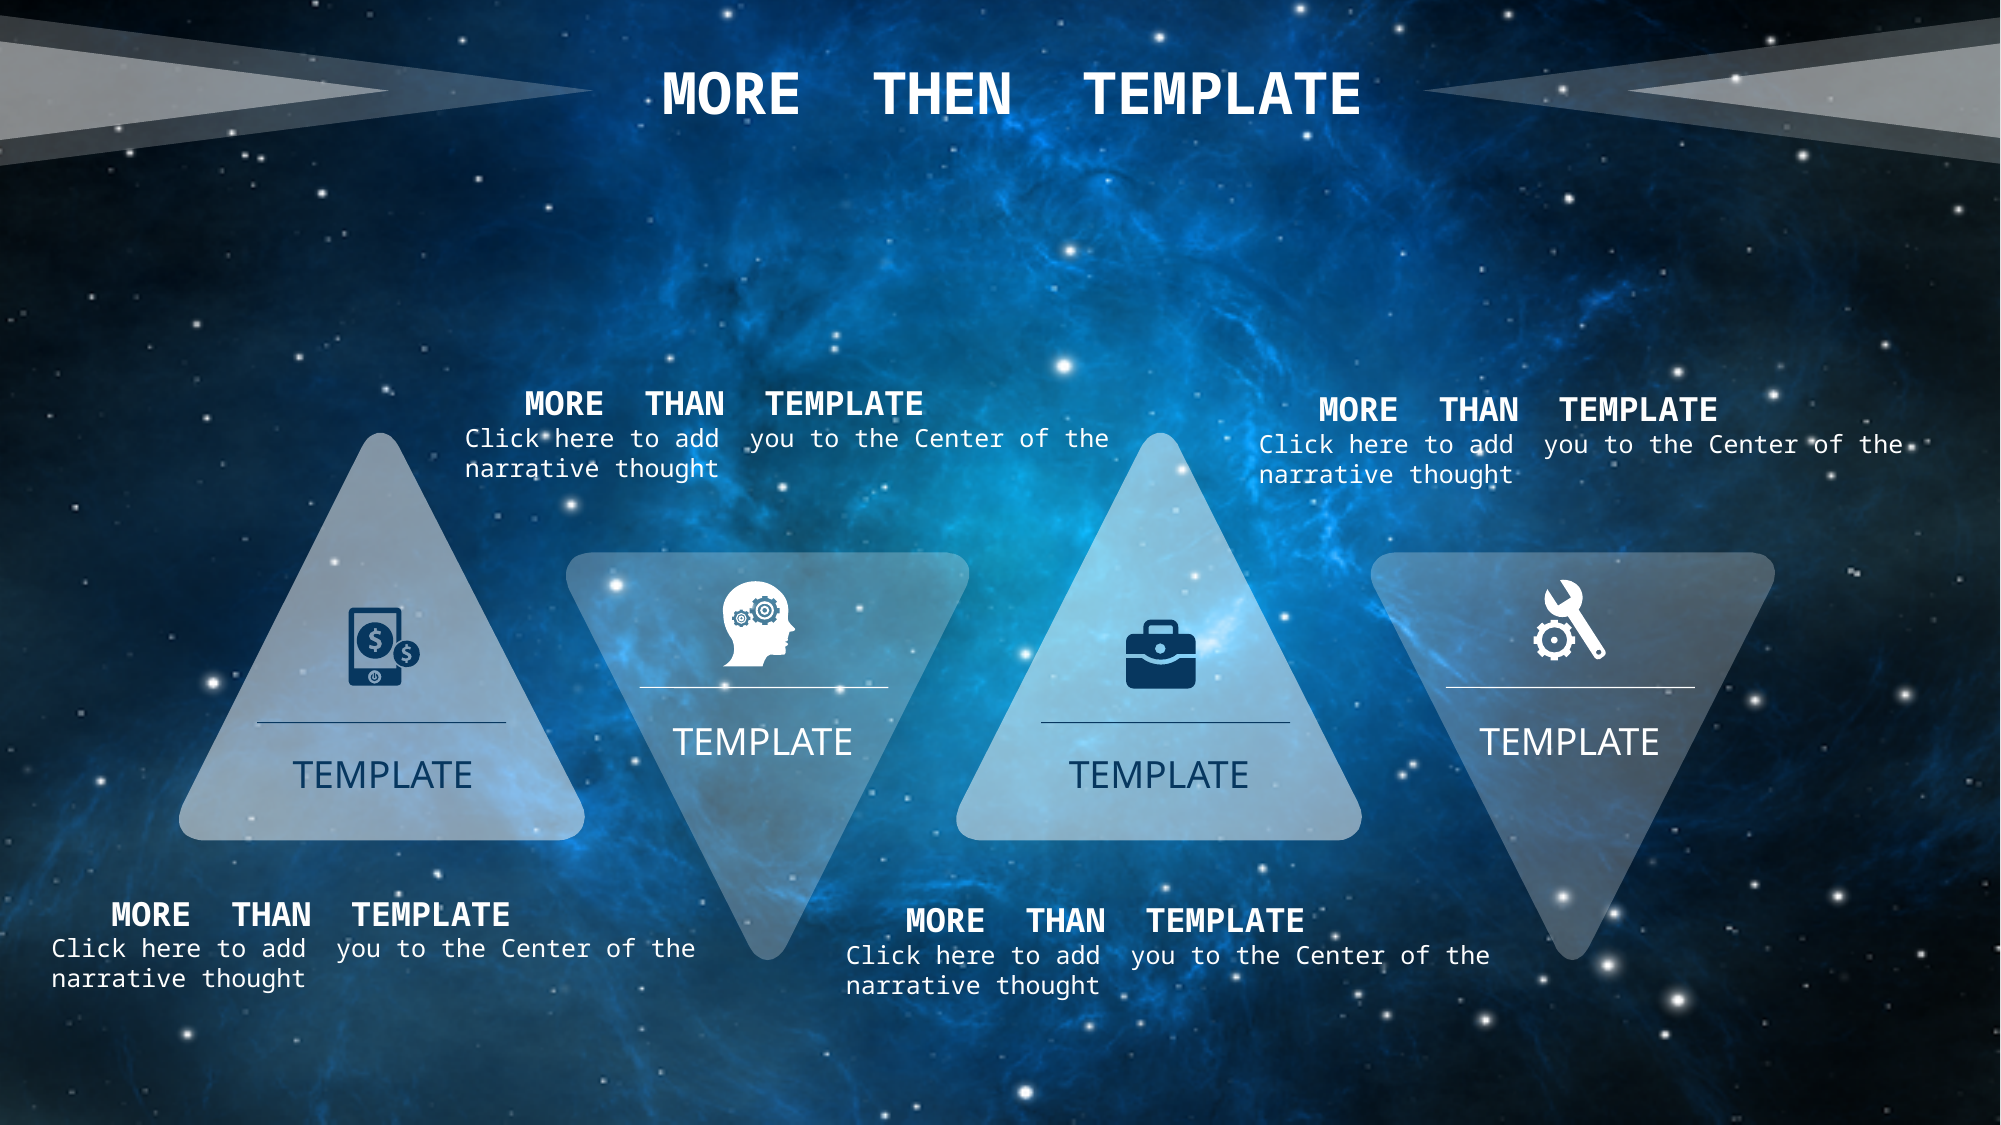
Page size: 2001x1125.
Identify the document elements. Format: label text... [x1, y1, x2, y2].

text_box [348, 607, 422, 686]
text_box [566, 560, 970, 961]
text_box [1370, 566, 1775, 961]
picture [0, 0, 2001, 1125]
text_box [956, 432, 1362, 841]
text_box TEMPLATE [1053, 743, 1265, 804]
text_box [1422, 14, 2000, 167]
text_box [0, 14, 594, 167]
text_box TEMPLATE [657, 710, 869, 771]
text_box [179, 432, 585, 841]
text_box TEMPLATE [277, 743, 489, 804]
text_box TEMPLATE [1464, 710, 1675, 771]
text_box MORE THEN TEMPLATE [618, 40, 1378, 136]
text_box MORE THAN TEMPLATE Click here to add you to the Center of the narrative thought [36, 885, 742, 1071]
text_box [1125, 619, 1196, 689]
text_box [1533, 578, 1607, 661]
text_box MORE THAN TEMPLATE Click here to add you to the Center of the narrative thought [831, 891, 1536, 1077]
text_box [722, 580, 800, 667]
text_box MORE THAN TEMPLATE Click here to add you to the Center of the narrative thought [450, 374, 1155, 560]
text_box MORE THAN TEMPLATE Click here to add you to the Center of the narrative thought [1244, 380, 1949, 566]
